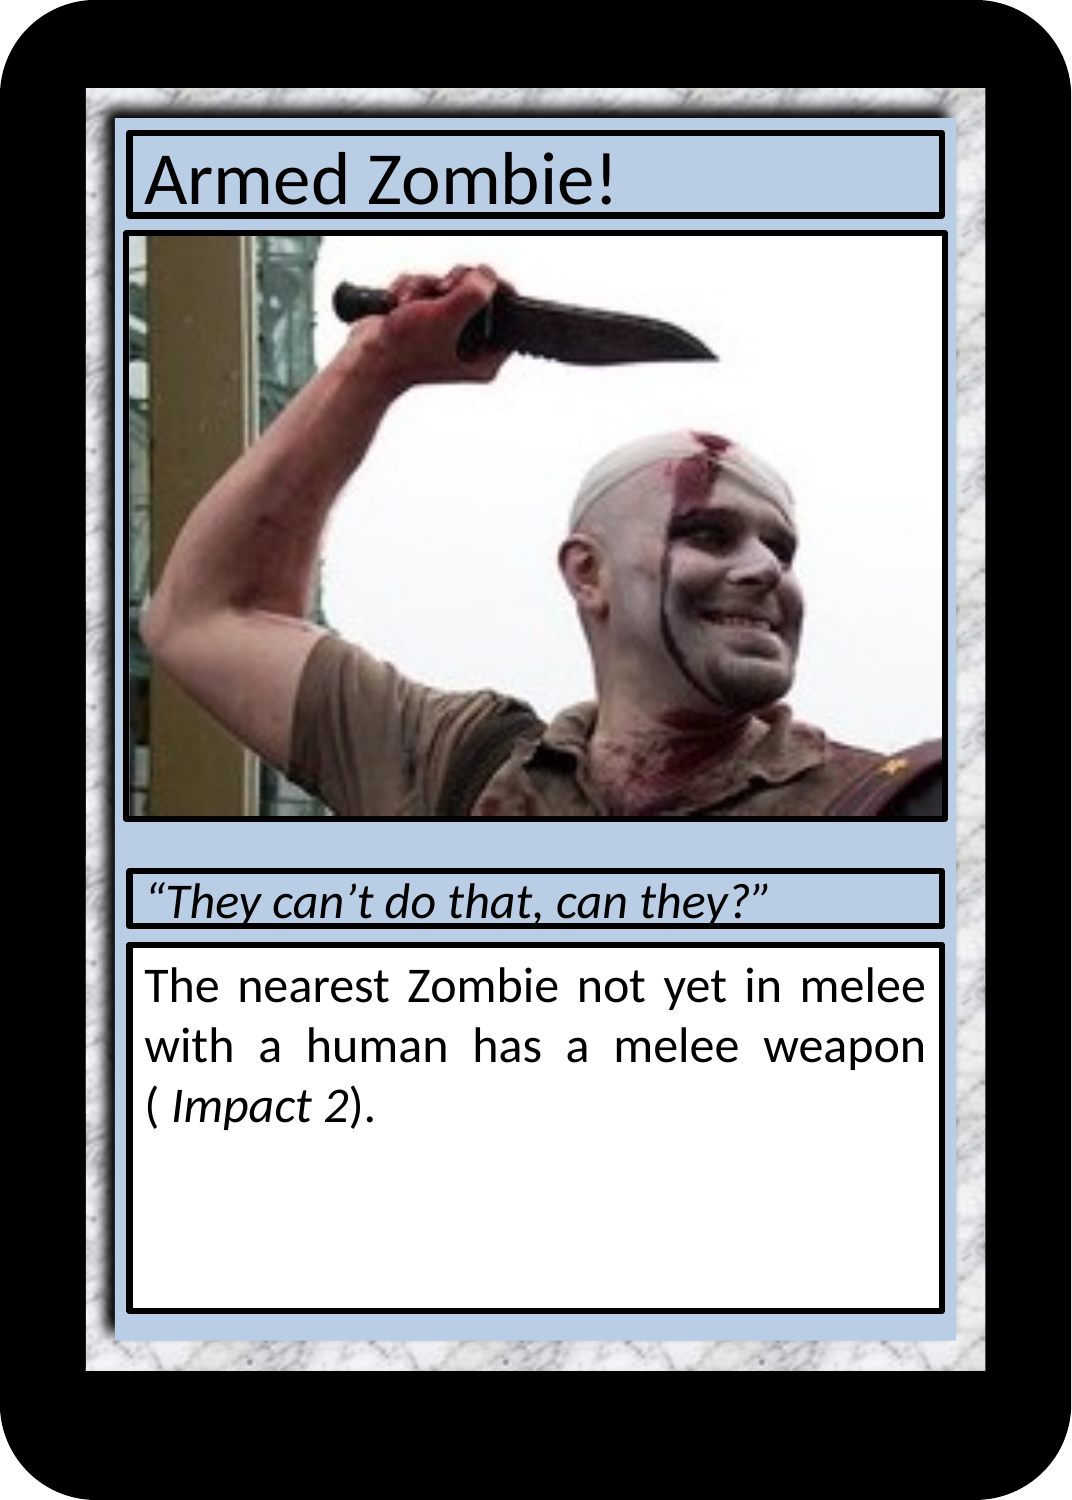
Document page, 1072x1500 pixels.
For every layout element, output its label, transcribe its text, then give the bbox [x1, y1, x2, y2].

list The nearest Zombie not yet in melee with a human has a melee weapon ( Impact 2). [126, 942, 945, 1314]
list “They can’t do that, can they?” [126, 868, 945, 929]
picture [85, 88, 986, 1371]
title Armed Zombie! [126, 130, 945, 219]
